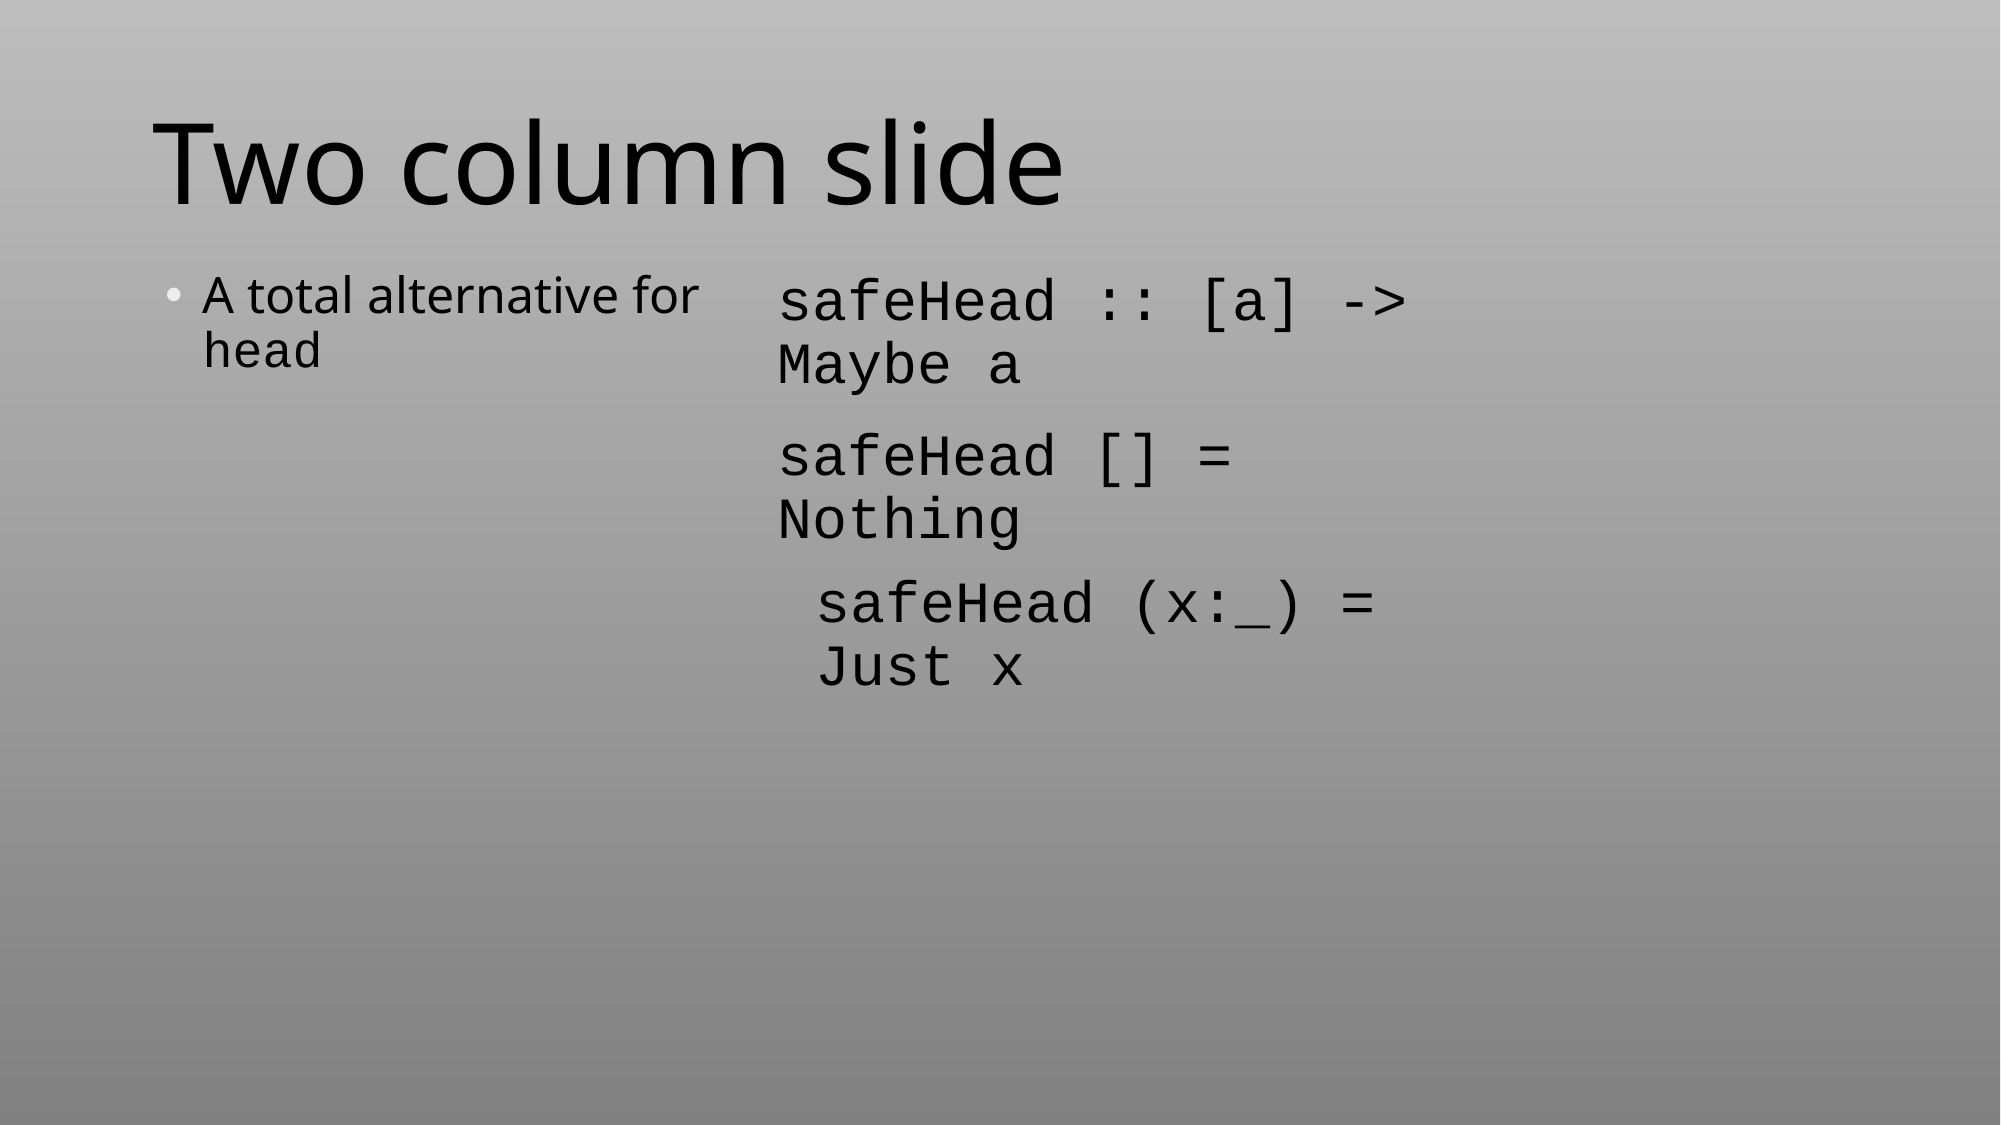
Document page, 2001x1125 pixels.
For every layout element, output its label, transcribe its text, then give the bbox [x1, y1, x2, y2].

picture [0, 0, 2001, 1125]
list A total alternative for head [75, 262, 738, 1005]
list safeHead :: [a] -> Maybe a safeHead [] = Nothing safeHead (x:_) = Just x [762, 262, 1425, 1005]
title Two column slide [137, 59, 1863, 278]
